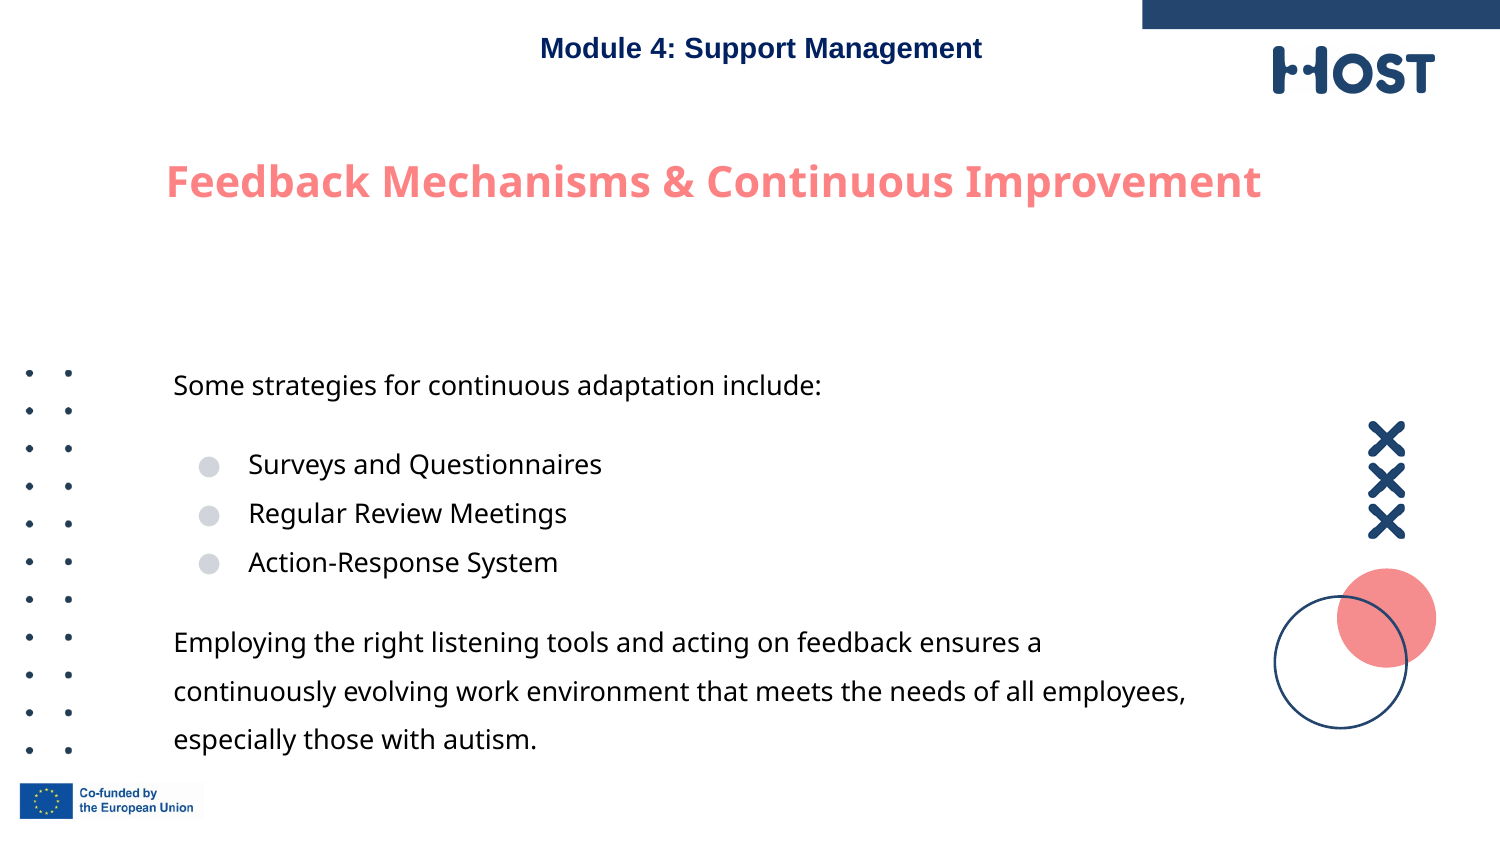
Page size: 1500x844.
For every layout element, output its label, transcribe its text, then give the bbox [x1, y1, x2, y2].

title Feedback Mechanisms & Continuous Improvement [150, 139, 1295, 253]
picture [0, 370, 204, 820]
picture [1273, 46, 1435, 94]
list Some strategies for continuous adaptation include: Surveys and Questionnaires Regular Review Meetings Action-Response System Employing the right listening tools and acting on feedback ensures a continuously evolving work environment that meets the needs of all employees, especially those with autism. [158, 336, 1207, 727]
text_box Module 4: Support Management [525, 10, 1054, 68]
picture [1368, 421, 1405, 539]
